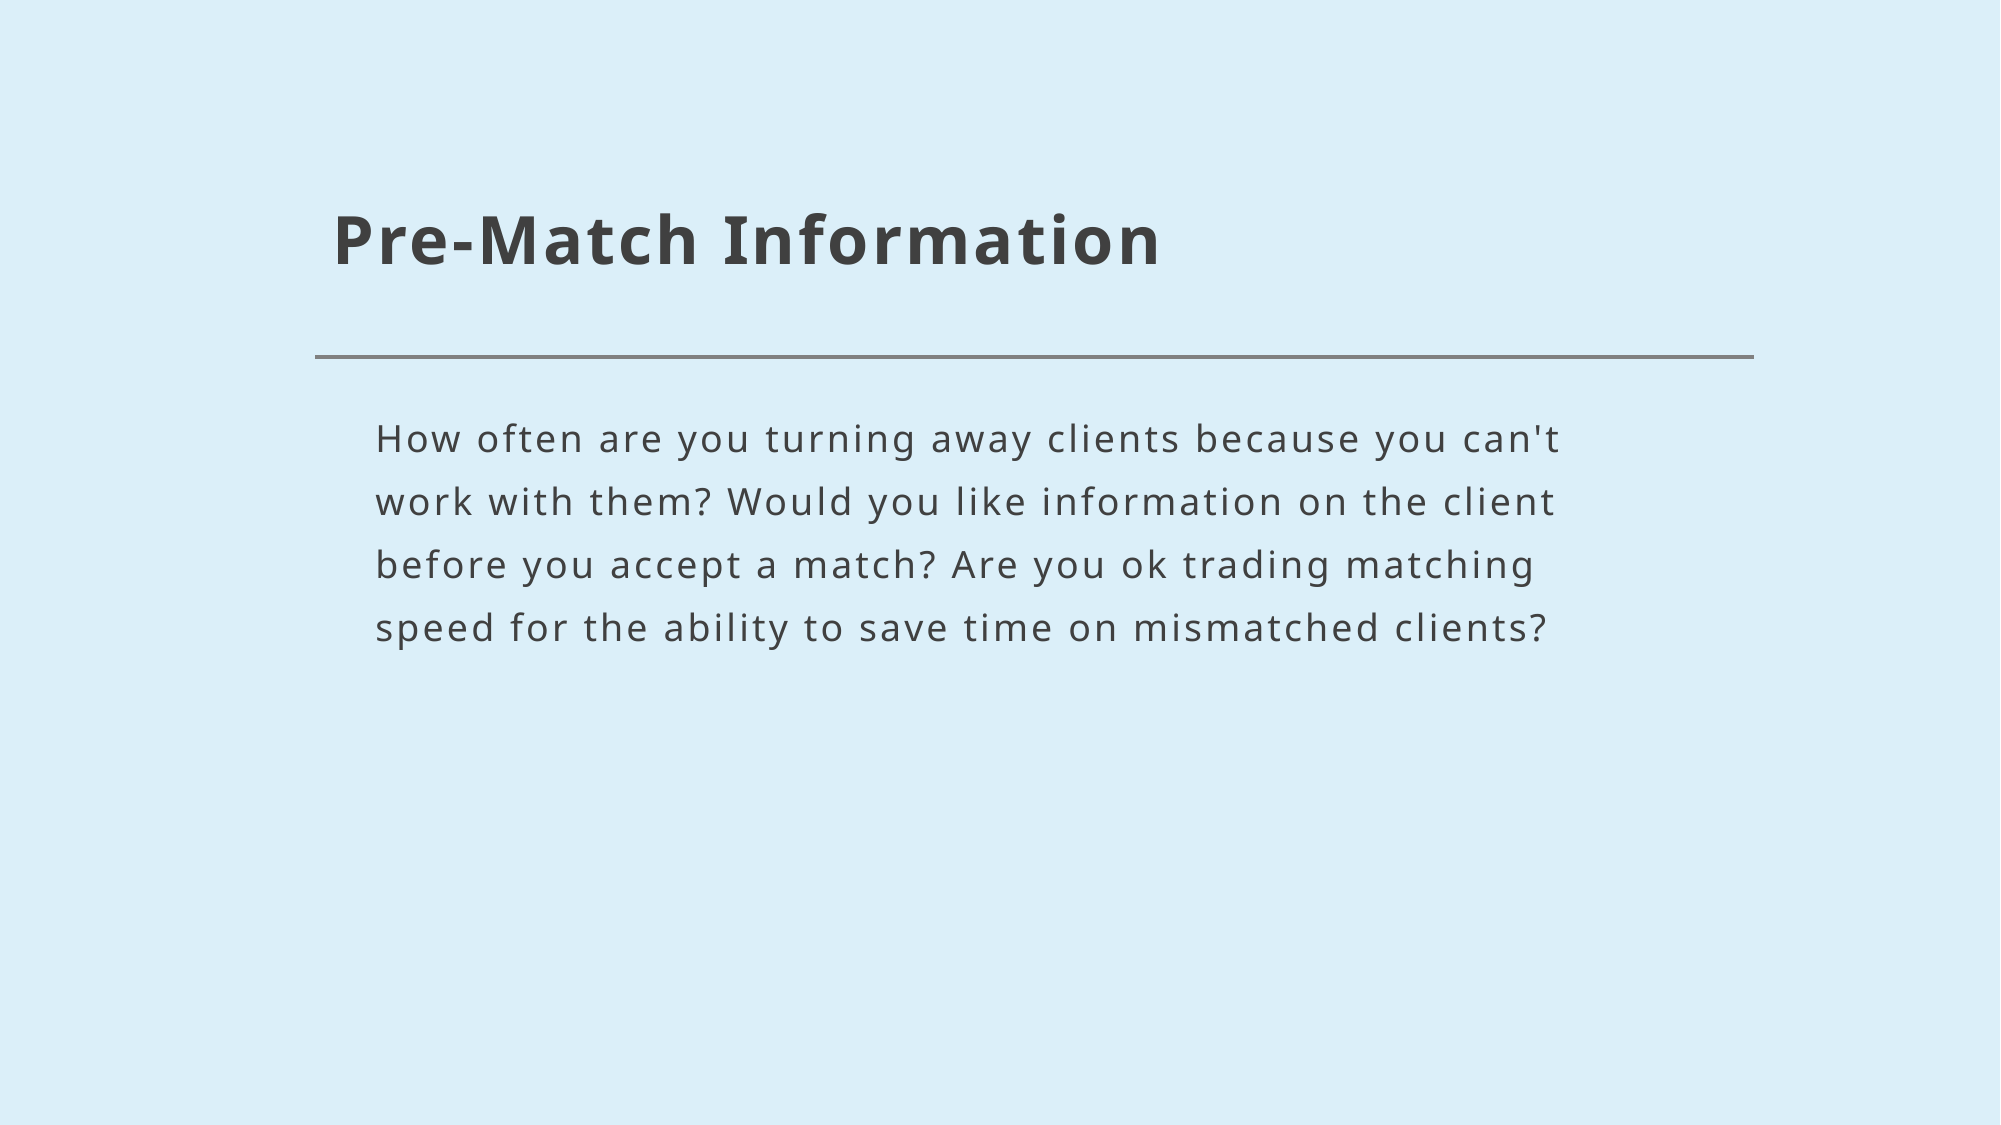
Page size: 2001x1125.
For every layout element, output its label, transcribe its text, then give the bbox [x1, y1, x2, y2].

title Pre-Match Information [315, 72, 1754, 294]
list How often are you turning away clients because you can't work with them? Would you like information on the client before you accept a match? Are you ok trading matching speed for the ability to save time on mismatched clients? [357, 378, 1692, 835]
